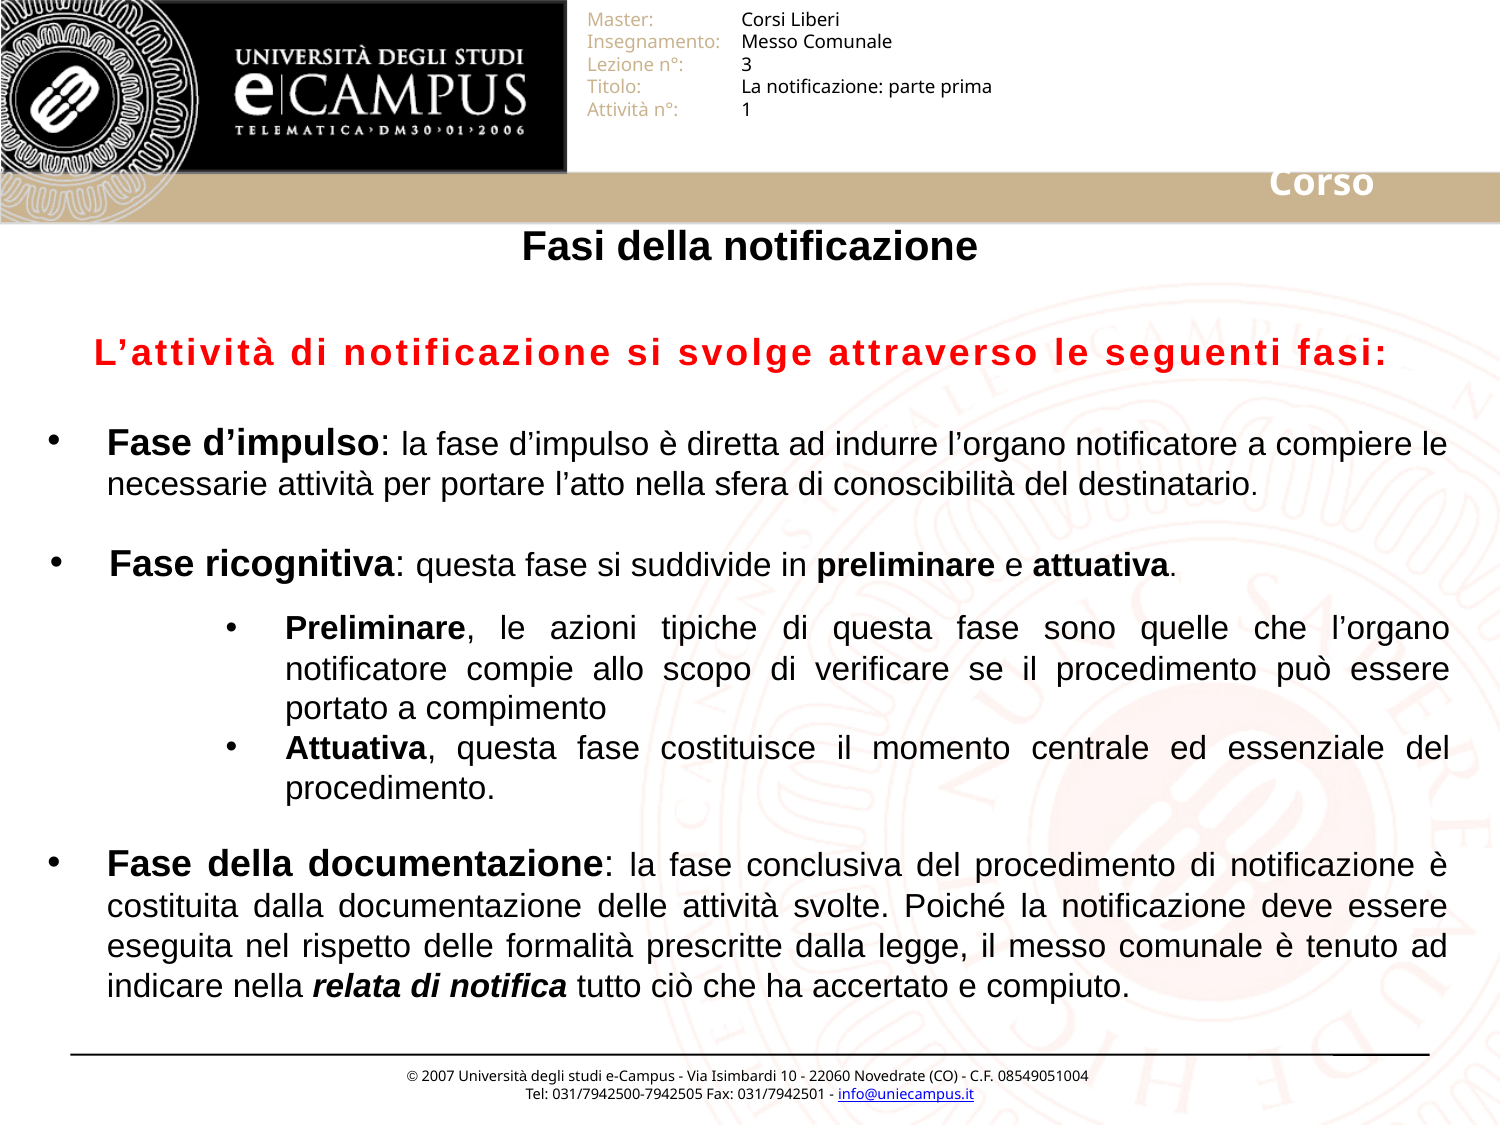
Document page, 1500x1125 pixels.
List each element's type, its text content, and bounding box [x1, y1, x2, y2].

picture [0, 0, 1500, 1125]
text_box Fase della documentazione: la fase conclusiva del procedimento di notificazione è costituita dalla documentazione delle attività svolte. Poiché la notificazione deve essere eseguita nel rispetto delle formalità prescritte dalla legge, il messo comunale è tenuto ad indicare nella relata di notifica tutto ciò che ha accertato e compiuto. [32, 831, 1463, 1012]
text_box Fase ricognitiva: questa fase si suddivide in preliminare e attuativa. Preliminare, le azioni tipiche di questa fase sono quelle che l’organo notificatore compie allo scopo di verificare se il procedimento può essere portato a compimento Attuativa, questa fase costituisce il momento centrale ed essenziale del procedimento. [35, 531, 1465, 814]
text_box Fase d’impulso: la fase d’impulso è diretta ad indurre l’organo notificatore a compiere le necessarie attività per portare l’atto nella sfera di conoscibilità del destinatario. [32, 410, 1463, 510]
text_box L’attività di notificazione si svolge attraverso le seguenti fasi: [35, 320, 1448, 380]
title Fasi della notificazione [72, 210, 1428, 282]
